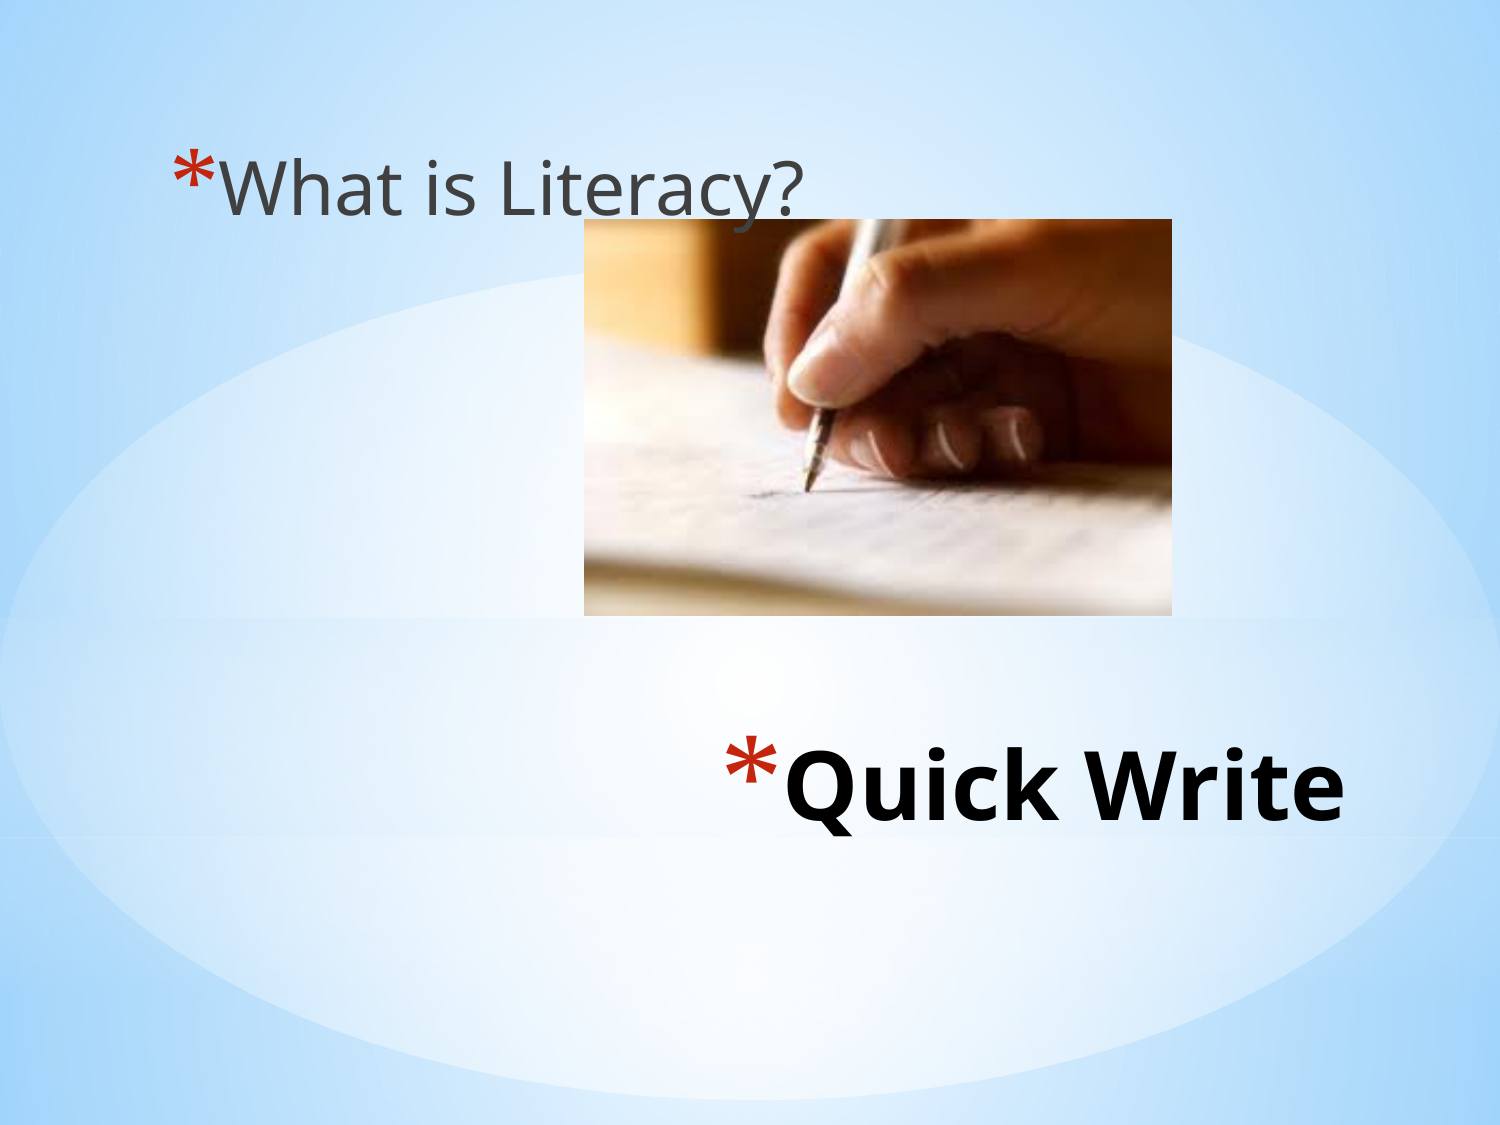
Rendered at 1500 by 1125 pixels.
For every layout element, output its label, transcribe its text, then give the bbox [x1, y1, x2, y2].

title Quick Write [294, 717, 1363, 905]
list What is Literacy? [147, 132, 1198, 703]
picture [584, 219, 1173, 616]
